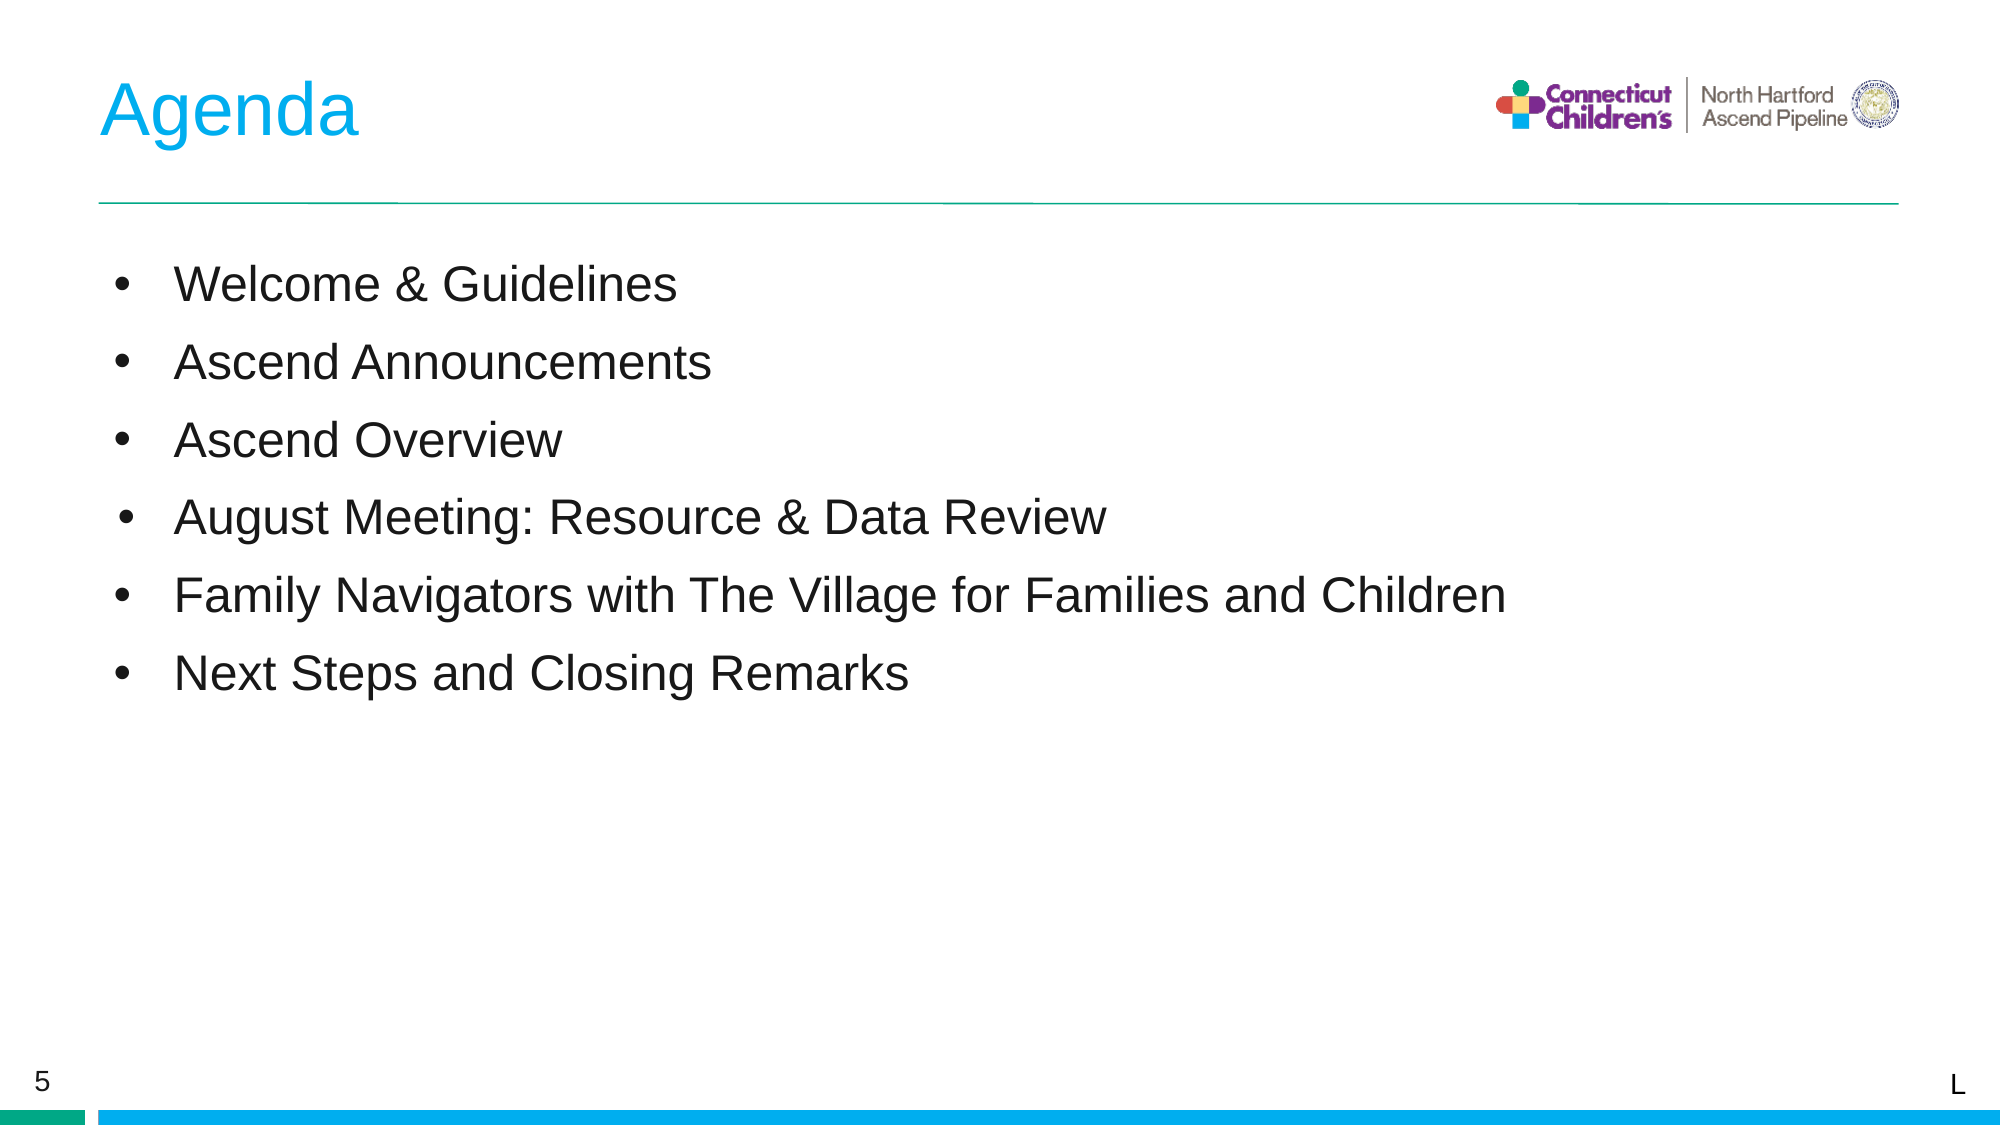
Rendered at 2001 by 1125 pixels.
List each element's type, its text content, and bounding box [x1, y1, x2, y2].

slide_number 5 [0, 1050, 85, 1110]
picture [1498, 77, 1899, 133]
title Agenda [98, 29, 1498, 192]
text_box L [1935, 1049, 2000, 1115]
list Welcome & Guidelines Ascend Announcements Ascend Overview August Meeting: Resource & Data Review Family Navigators with The Village for Families and Children Next Steps and Closing Remarks [98, 248, 1899, 1040]
